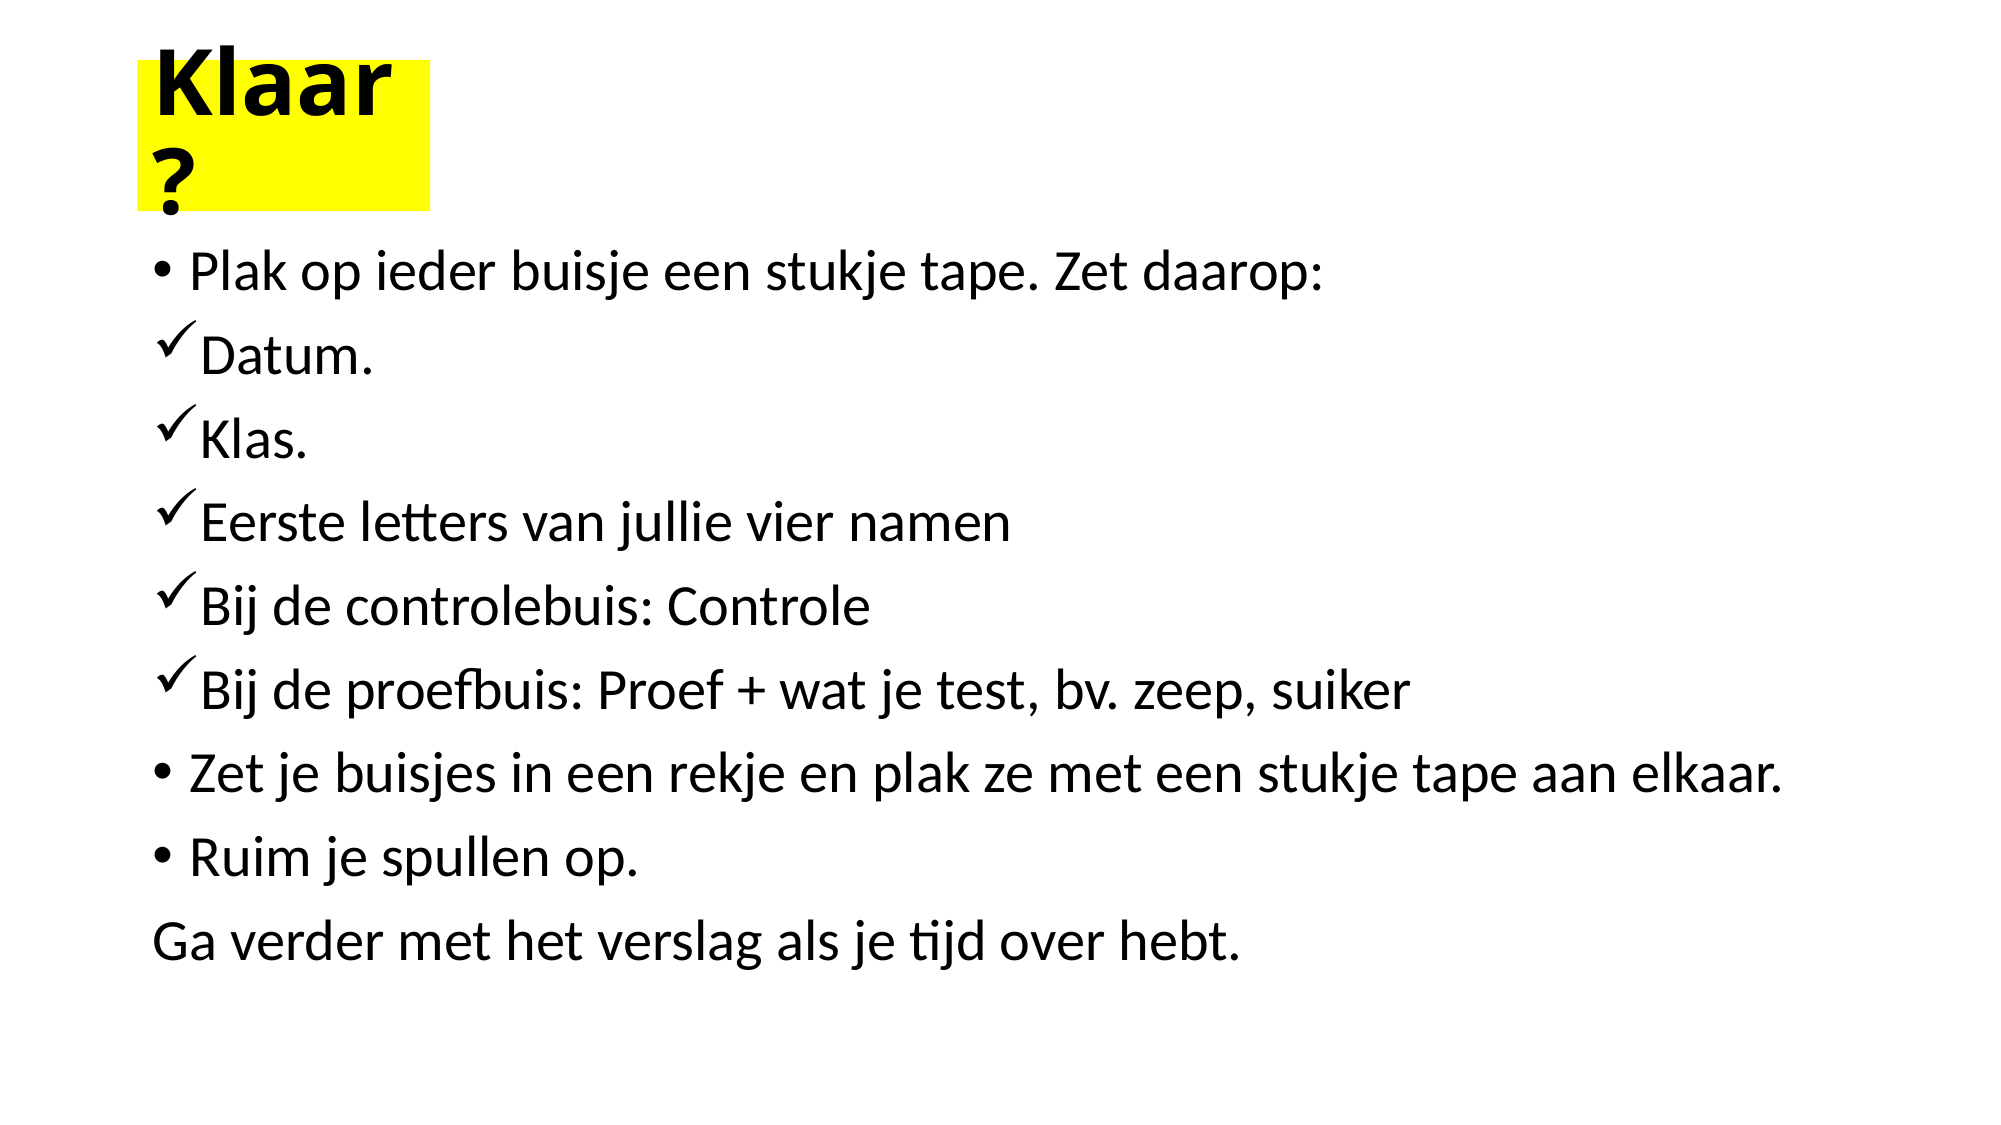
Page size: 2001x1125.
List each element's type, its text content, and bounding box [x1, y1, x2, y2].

title Klaar? [137, 59, 431, 212]
list Plak op ieder buisje een stukje tape. Zet daarop: Datum. Klas. Eerste letters van jullie vier namen Bij de controlebuis: Controle Bij de proefbuis: Proef + wat je test, bv. zeep, suiker Zet je buisjes in een rekje en plak ze met een stukje tape aan elkaar. Ruim je spullen op. Ga verder met het verslag als je tijd over hebt. [137, 232, 1863, 1078]
